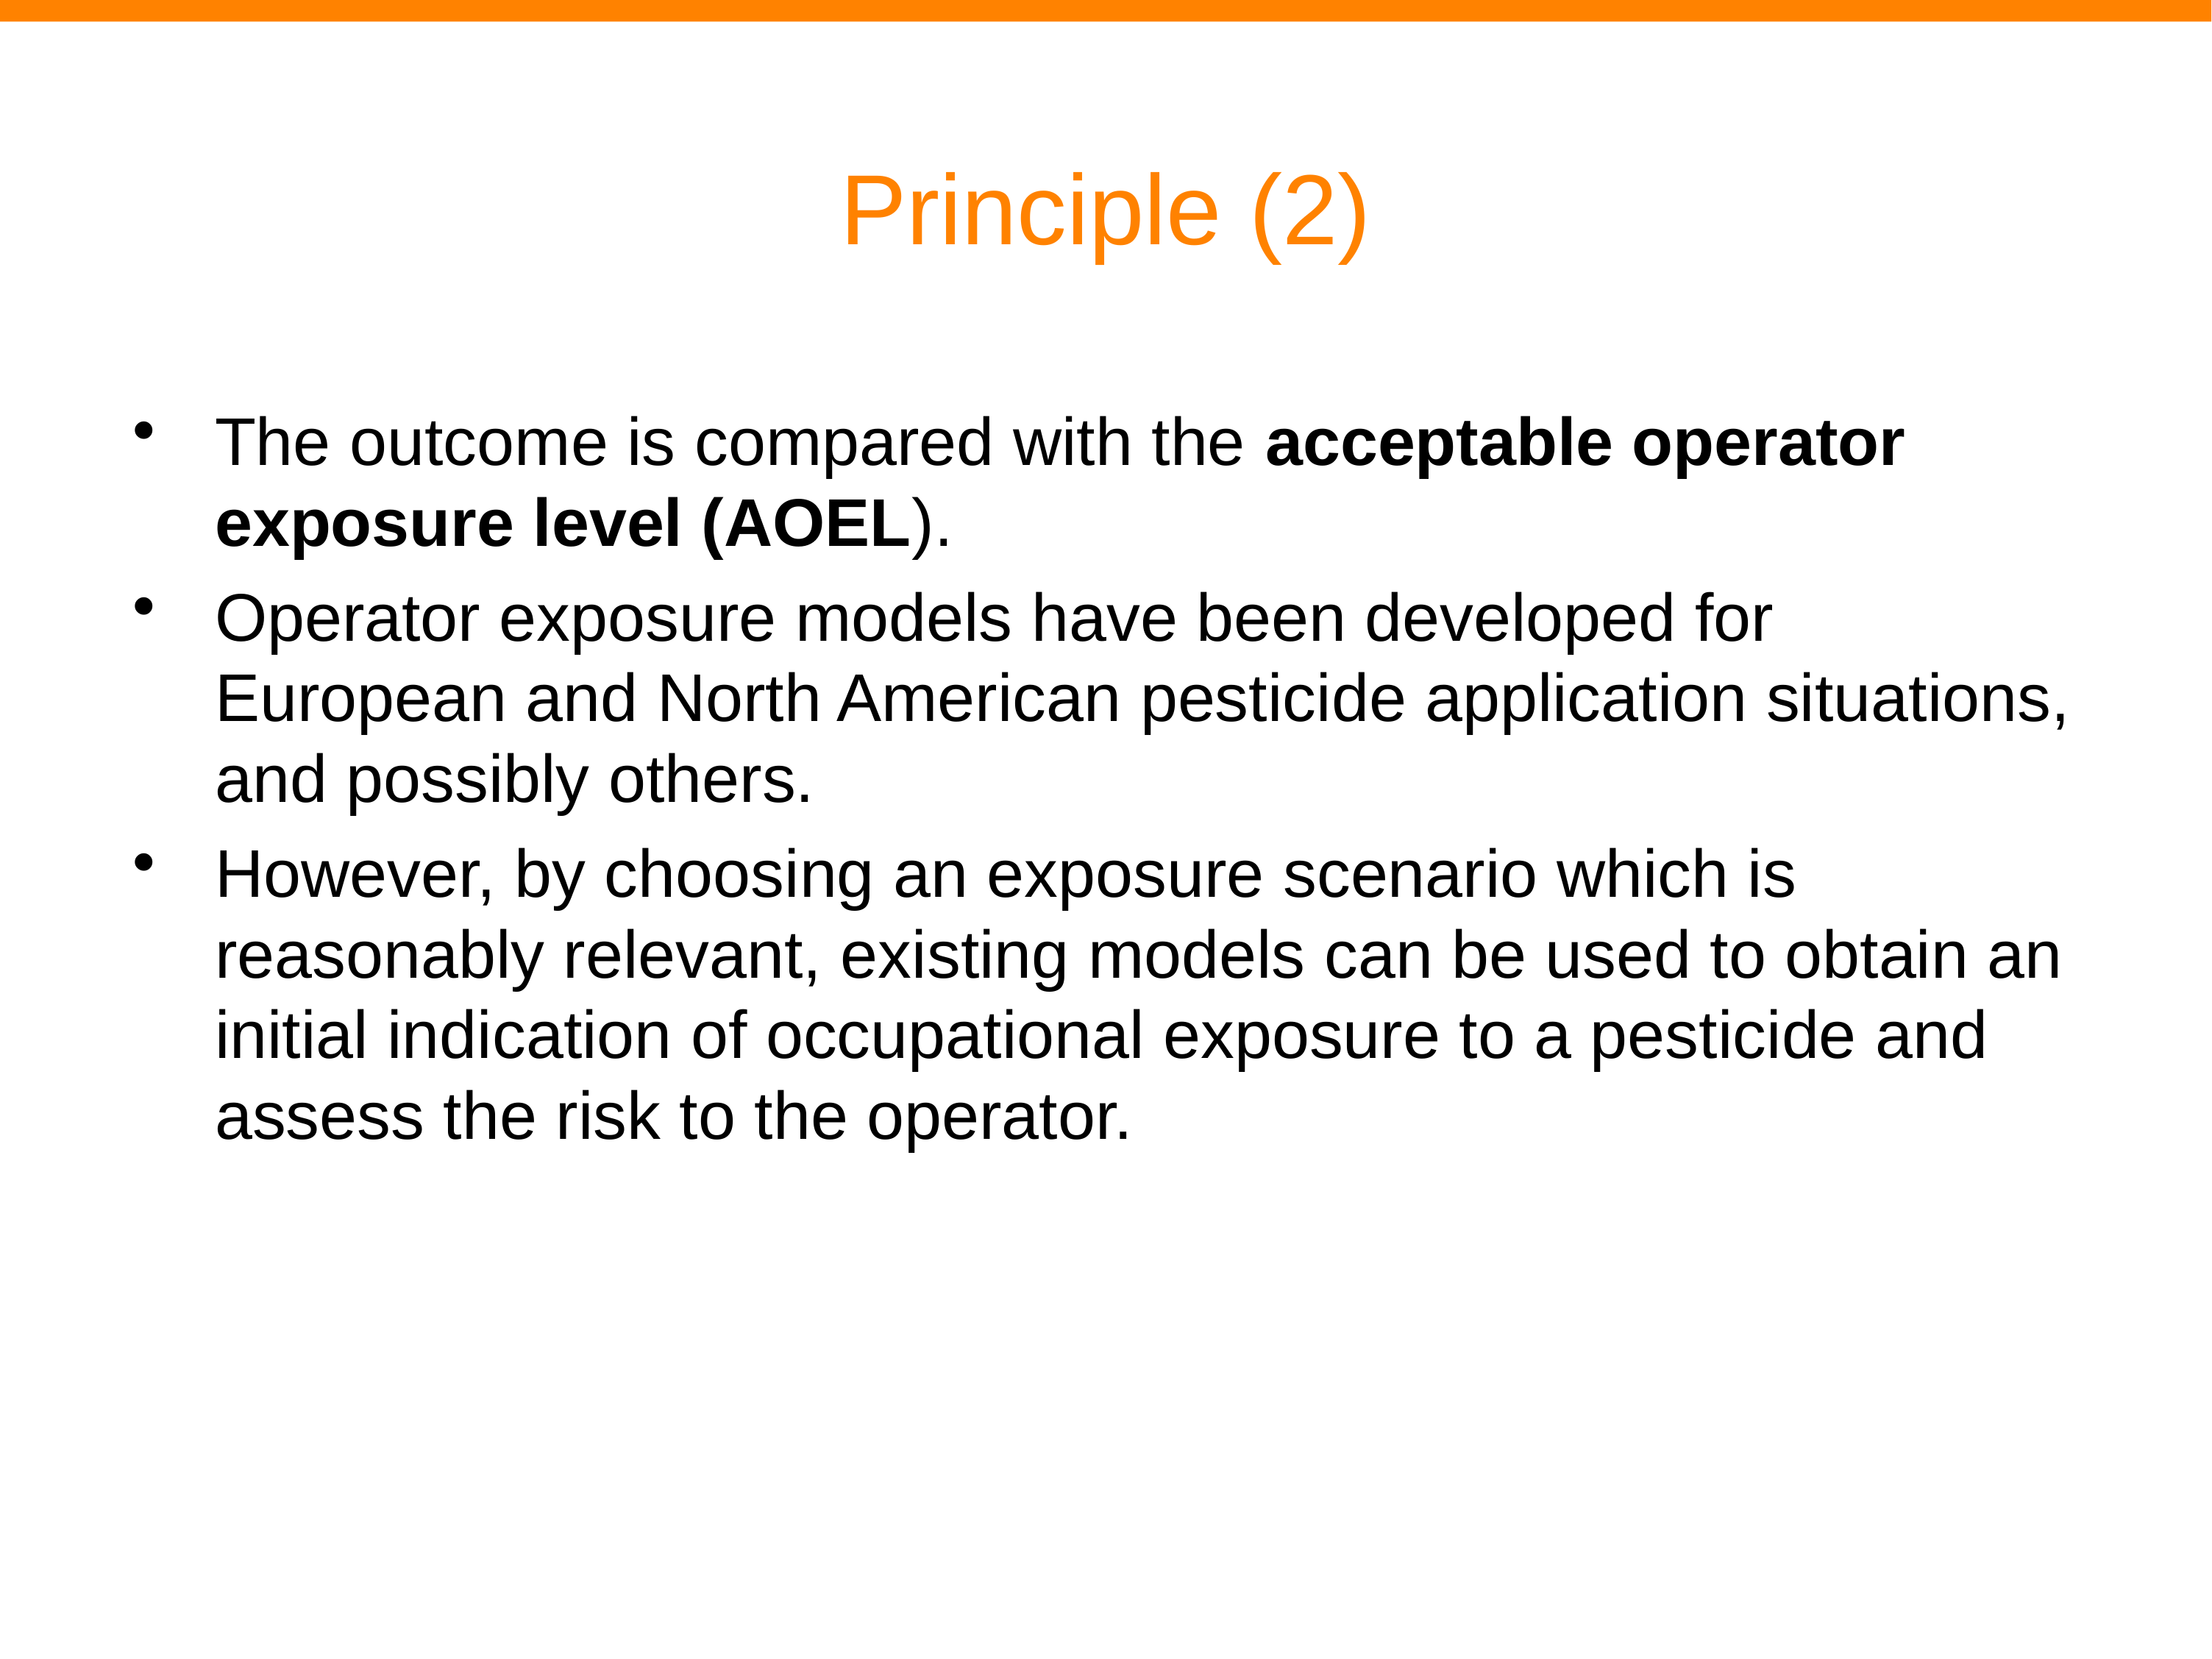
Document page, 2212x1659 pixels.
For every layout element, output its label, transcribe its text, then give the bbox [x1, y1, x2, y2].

title Principle (2) [110, 66, 2101, 344]
list The outcome is compared with the acceptable operator exposure level (AOEL). Operator exposure models have been developed for European and North American pesticide application situations, and possibly others. However, by choosing an exposure scenario which is reasonably relevant, existing models can be used to obtain an initial indication of occupational exposure to a pesticide and assess the risk to the operator. [110, 387, 2101, 1482]
